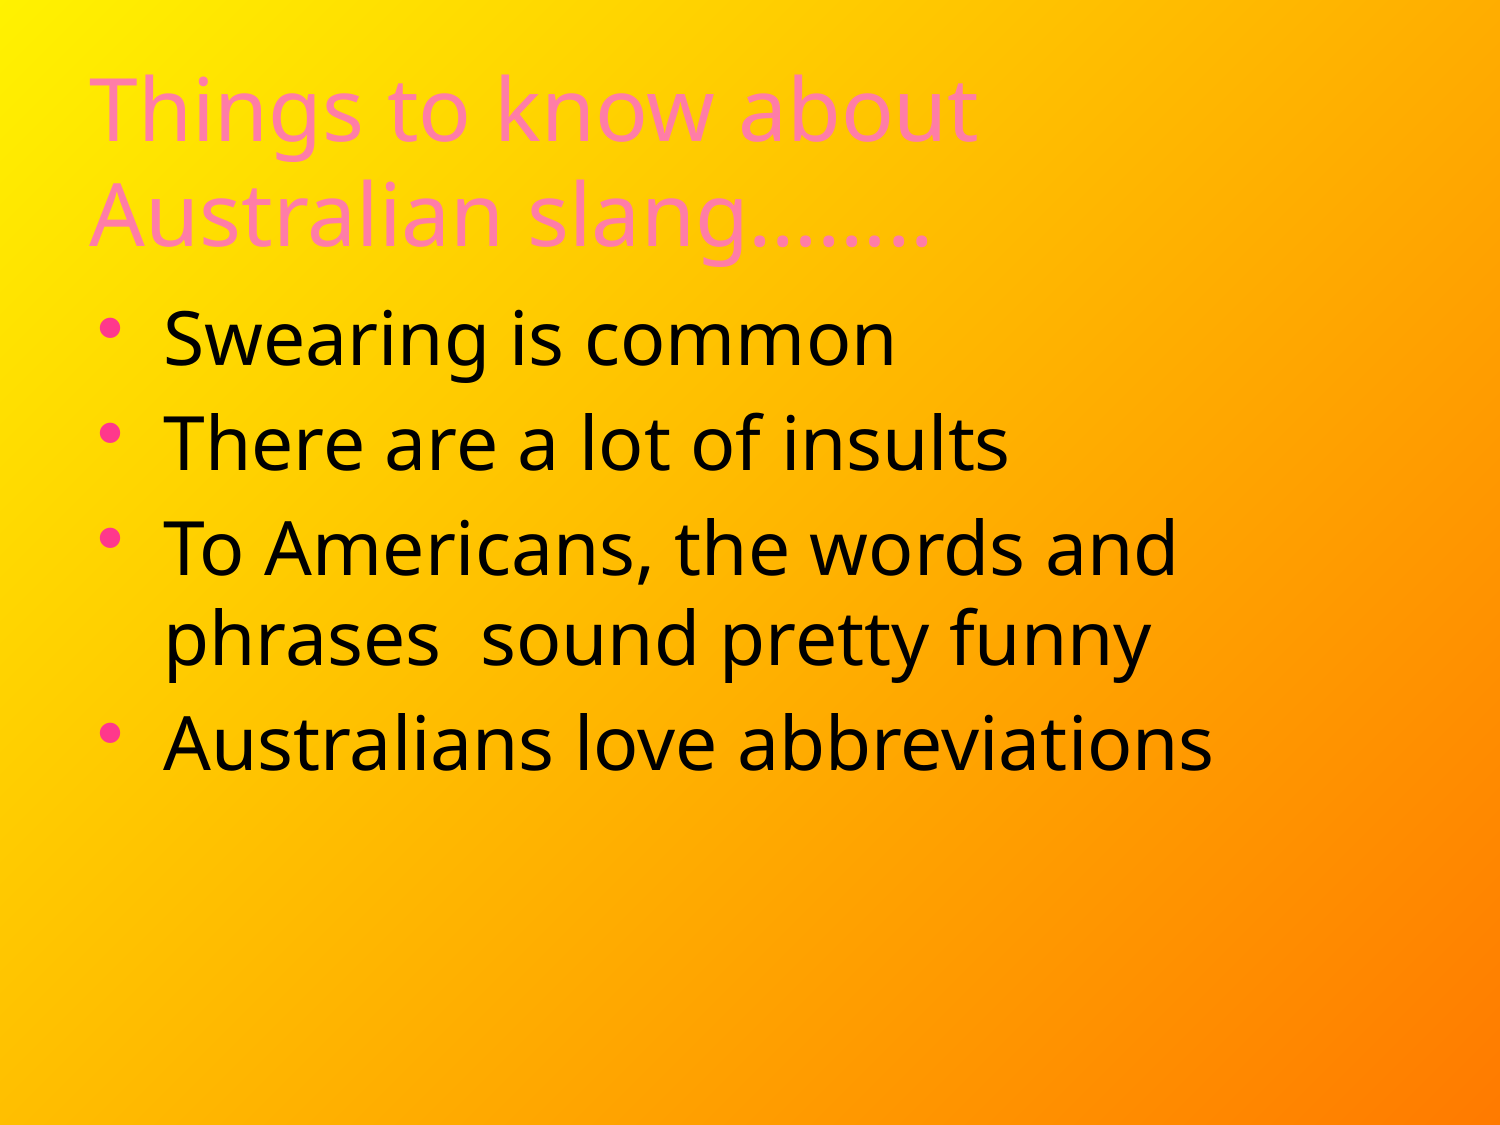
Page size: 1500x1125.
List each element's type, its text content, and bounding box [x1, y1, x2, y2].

list Swearing is common There are a lot of insults To Americans, the words and phrases sound pretty funny Australians love abbreviations [75, 282, 1438, 1025]
title Things to know about Australian slang…….. [75, 43, 1425, 274]
